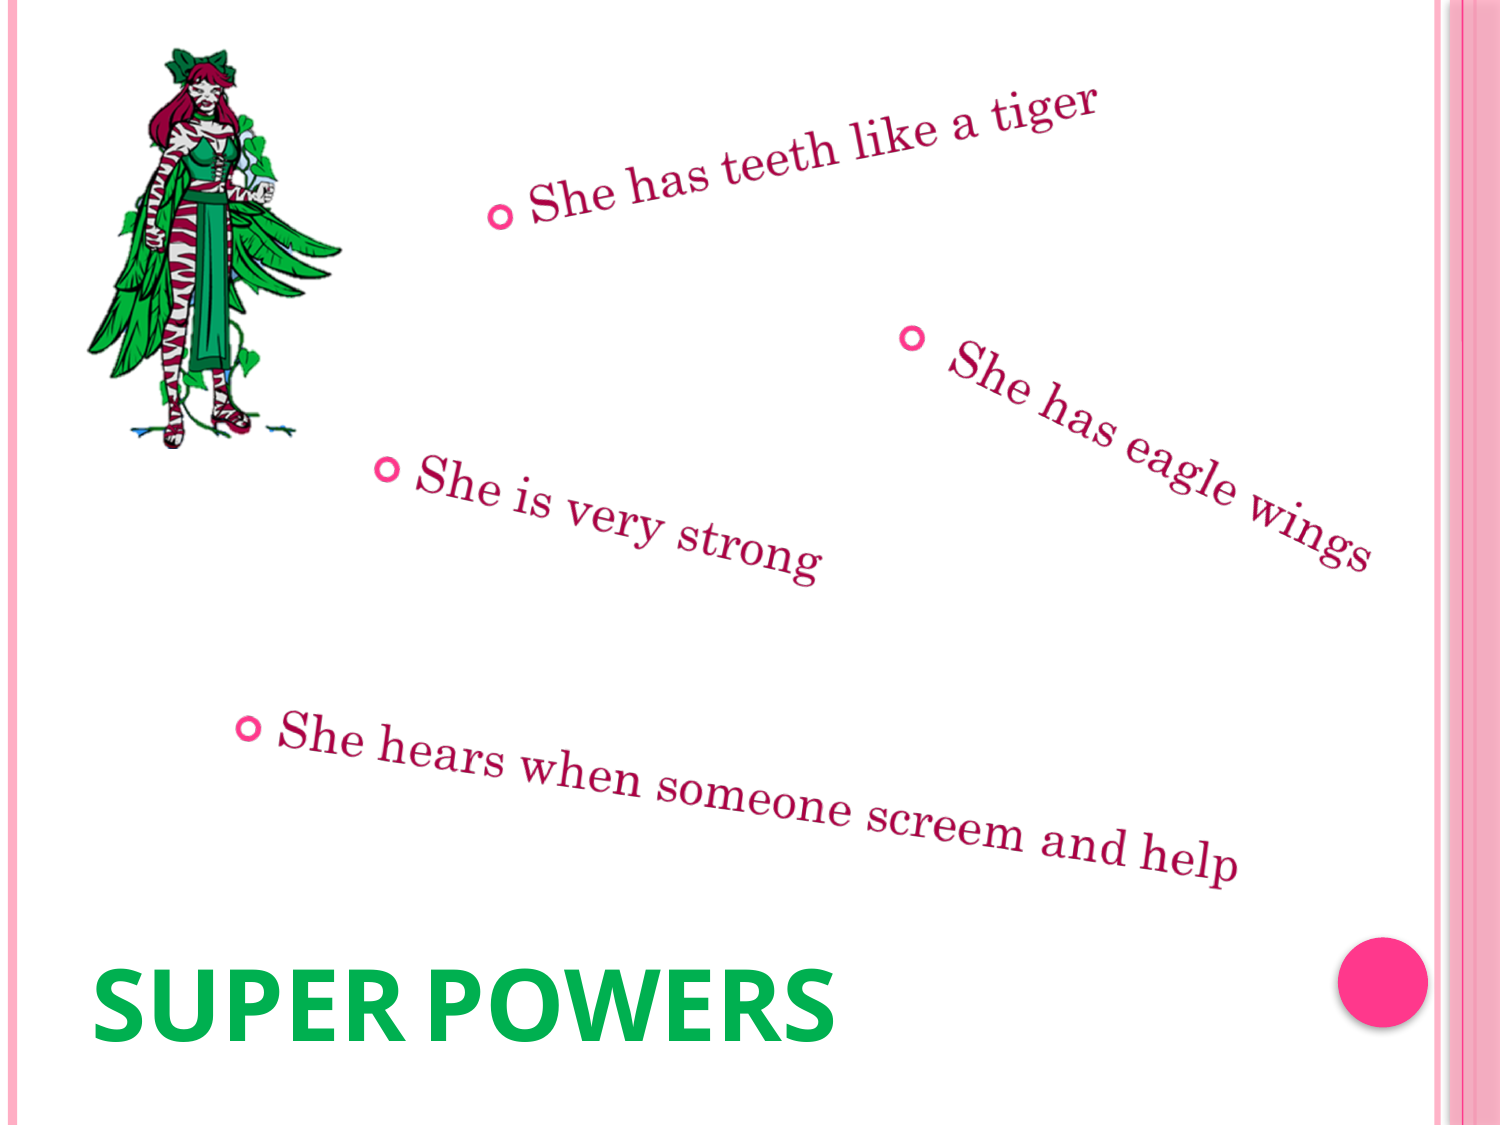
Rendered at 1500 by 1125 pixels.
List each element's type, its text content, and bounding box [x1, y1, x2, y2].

picture [208, 674, 1275, 926]
title SUPER POWERS [76, 881, 1005, 1069]
picture [457, 43, 1137, 275]
picture [76, 42, 1426, 625]
